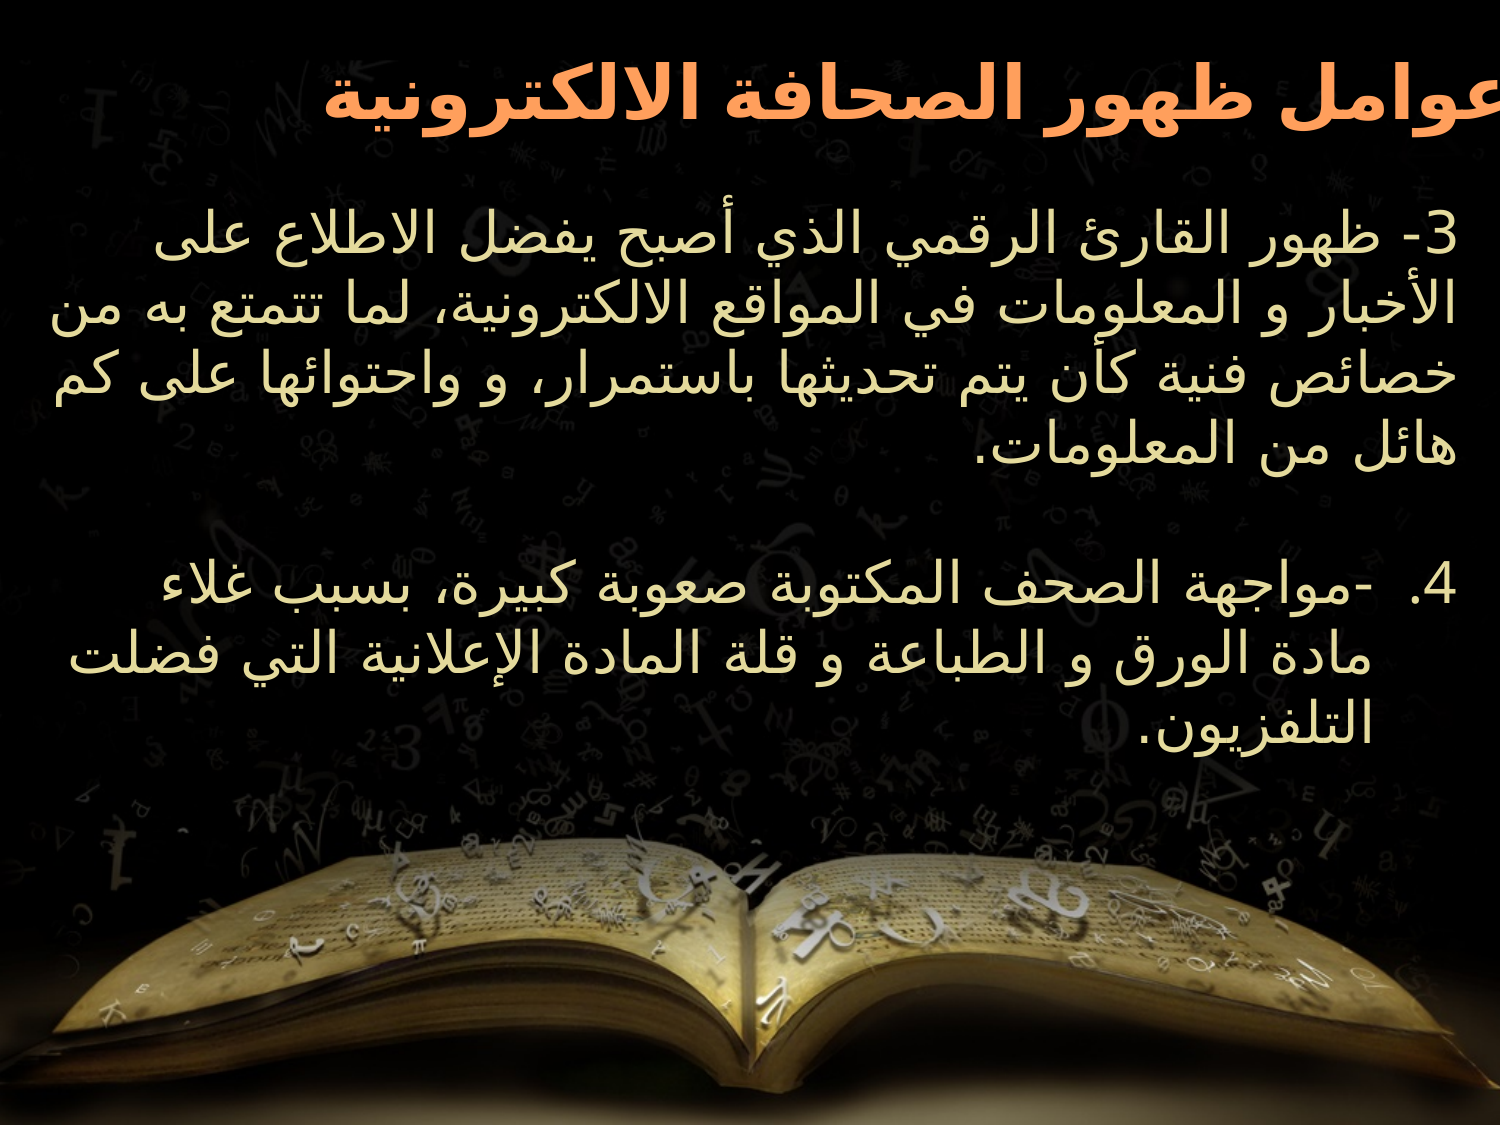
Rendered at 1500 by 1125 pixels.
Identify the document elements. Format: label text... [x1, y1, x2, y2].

text_box 3- ظهور القارئ الرقمي الذي أصبح يفضل الاطلاع على الأخبار و المعلومات في المواقع الالكترونية، لما تتمتع به من خصائص فنية كأن يتم تحديثها باستمرار، و واحتوائها على كم هائل من المعلومات. -مواجهة الصحف المكتوبة صعوبة كبيرة، بسبب غلاء مادة الورق و الطباعة و قلة المادة الإعلانية التي فضلت التلفزيون. [28, 187, 1475, 762]
text_box عوامل ظهور الصحافة الالكترونية : [306, 37, 1500, 143]
picture [0, 0, 1500, 1125]
